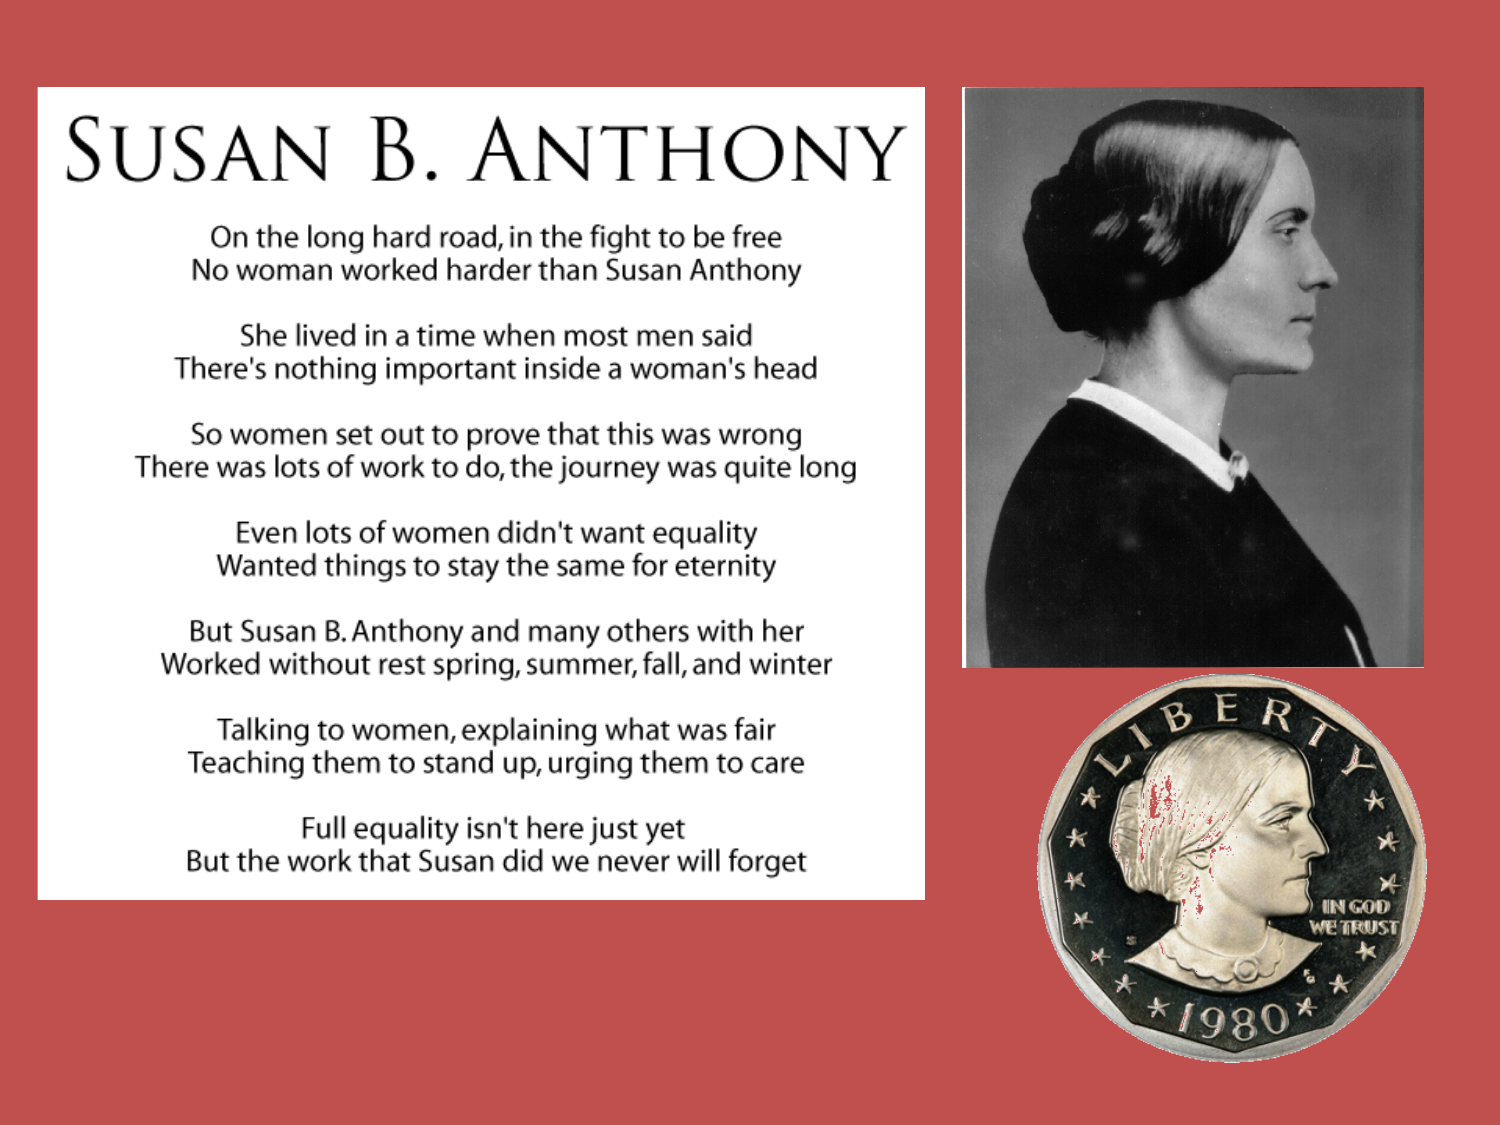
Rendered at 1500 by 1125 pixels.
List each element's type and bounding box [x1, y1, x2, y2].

picture [962, 87, 1424, 668]
picture [1037, 674, 1427, 1063]
picture [37, 87, 926, 901]
